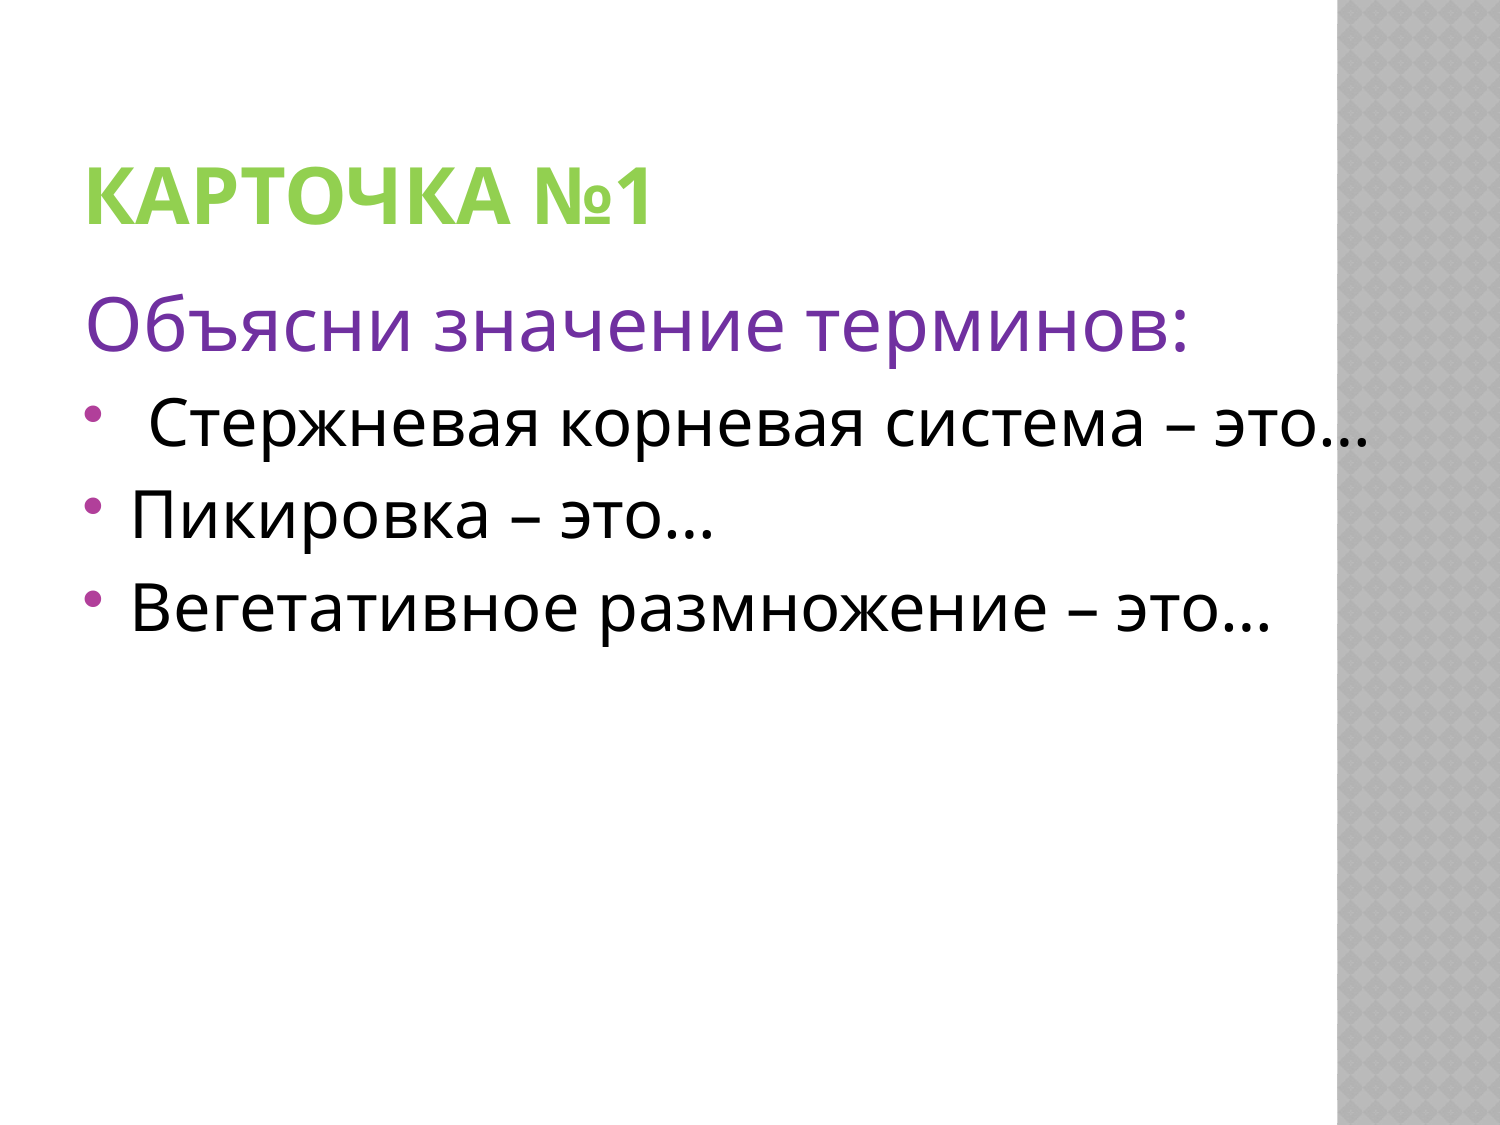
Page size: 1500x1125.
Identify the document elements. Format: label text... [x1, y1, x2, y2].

list Объясни значение терминов: Стержневая корневая система – это… Пикировка – это… Вегетативное размножение – это… [70, 269, 1421, 1012]
title Карточка №1 [75, 52, 1263, 240]
